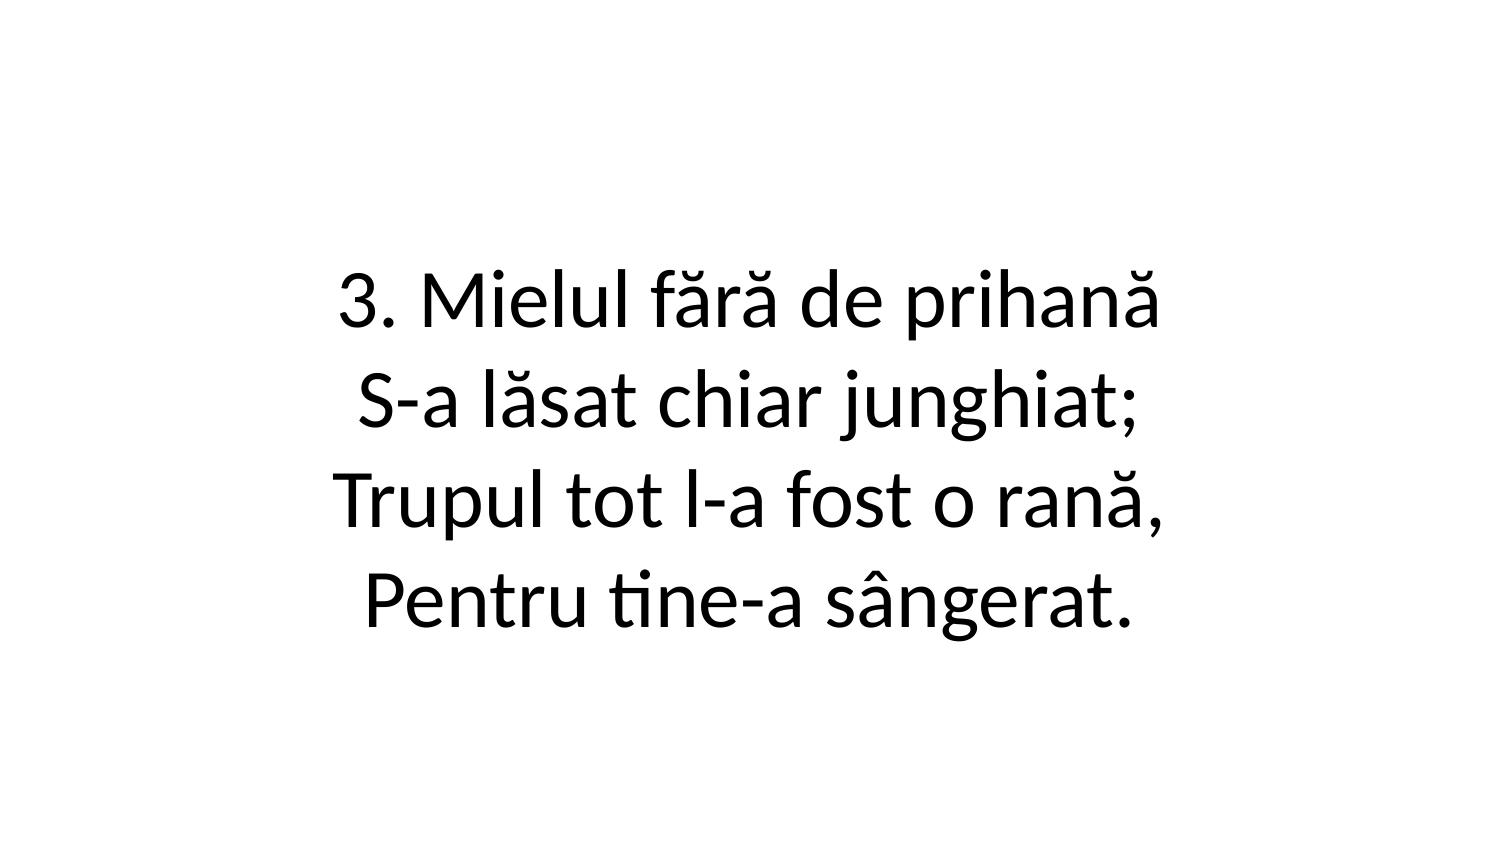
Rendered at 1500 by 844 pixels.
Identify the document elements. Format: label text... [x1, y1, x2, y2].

text_box 3. Mielul fără de prihană S-a lăsat chiar junghiat; Trupul tot l-a fost o rană, Pentru tine-a sângerat. [317, 192, 1183, 652]
